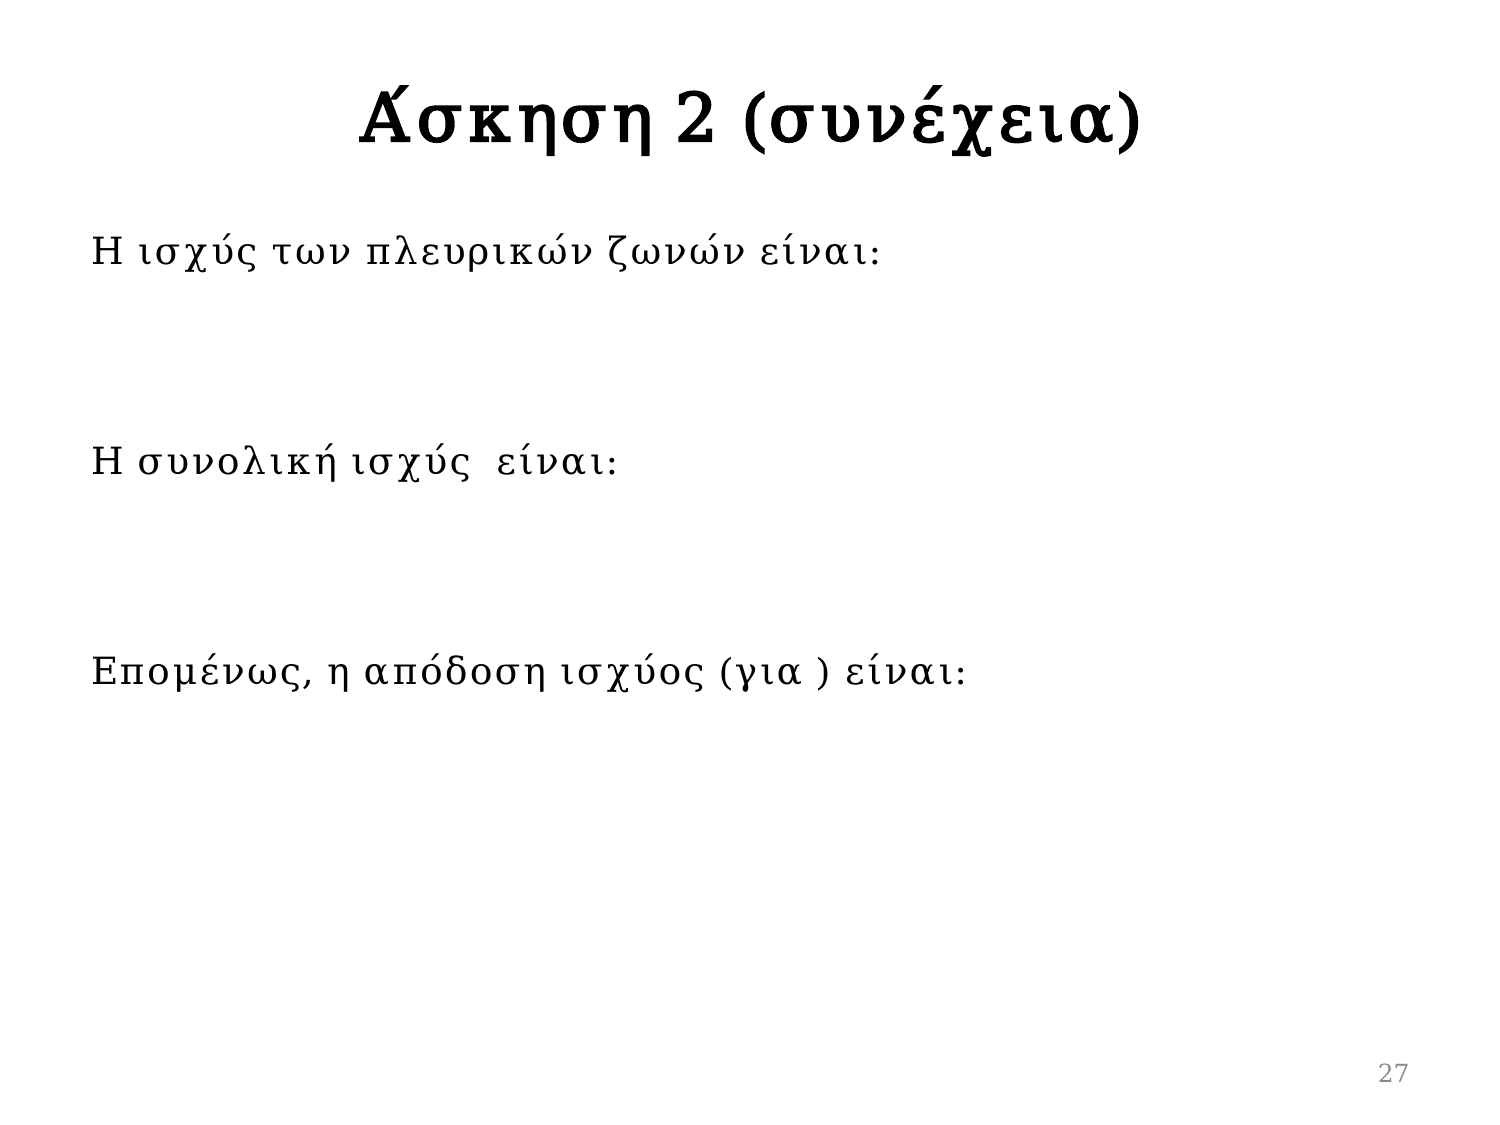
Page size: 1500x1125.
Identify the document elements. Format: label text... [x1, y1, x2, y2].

title Άσκηση 2 (συνέχεια) [75, 20, 1425, 209]
slide_number 27 [1222, 1042, 1425, 1103]
